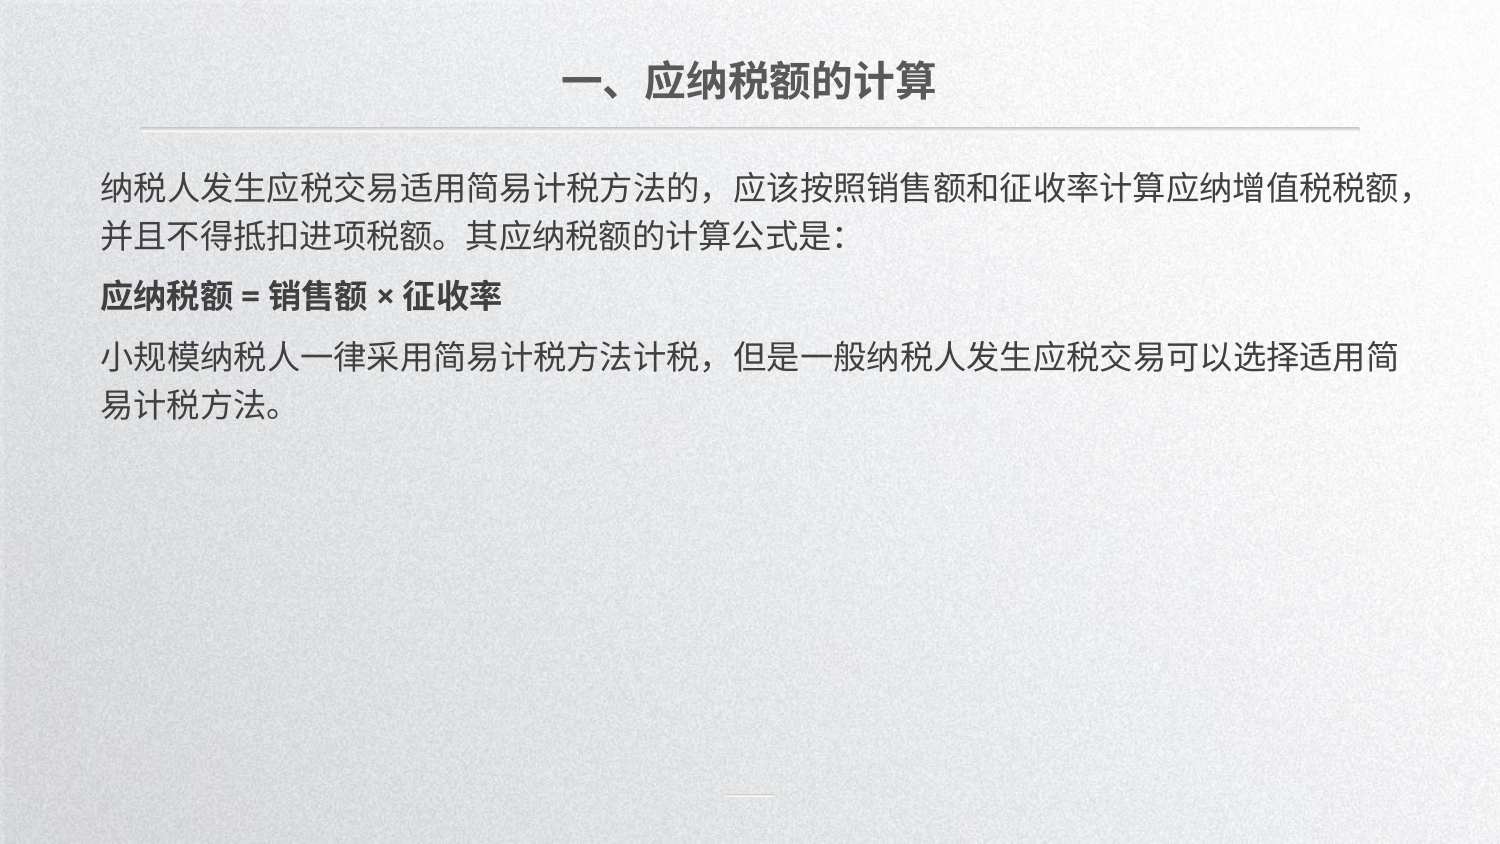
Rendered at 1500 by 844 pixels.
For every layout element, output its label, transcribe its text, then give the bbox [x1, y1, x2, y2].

text_box 纳税人发生应税交易适用简易计税方法的，应该按照销售额和征收率计算应纳增值税税额，并且不得抵扣进项税额。其应纳税额的计算公式是： 应纳税额=销售额×征收率 小规模纳税人一律采用简易计税方法计税，但是一般纳税人发生应税交易可以选择适用简易计税方法。 [100, 159, 1400, 424]
picture [0, 0, 1500, 844]
text_box 一、应纳税额的计算 [459, 49, 1038, 111]
